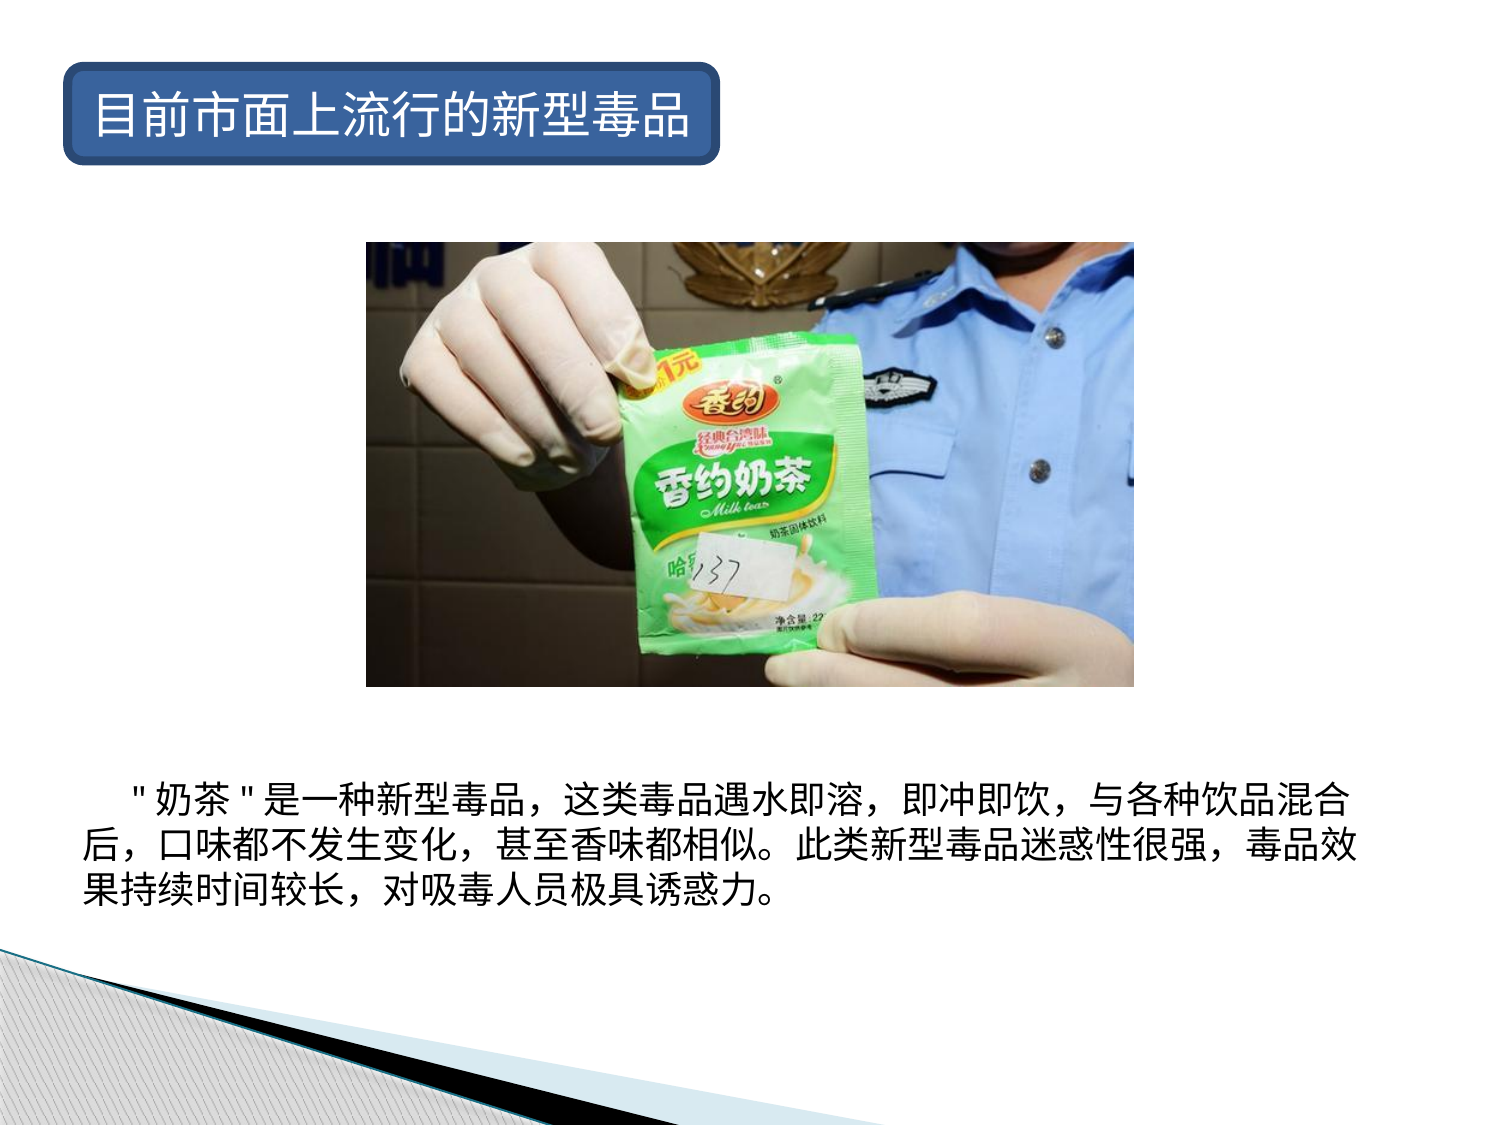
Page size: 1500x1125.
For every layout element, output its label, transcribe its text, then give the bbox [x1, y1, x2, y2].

text_box "奶茶"是一种新型毒品，这类毒品遇水即溶，即冲即饮，与各种饮品混合后，口味都不发生变化，甚至香味都相似。此类新型毒品迷惑性很强，毒品效果持续时间较长，对吸毒人员极具诱惑力。 [67, 768, 1400, 918]
picture [365, 242, 1134, 687]
text_box 目前市面上流行的新型毒品 [63, 61, 721, 166]
